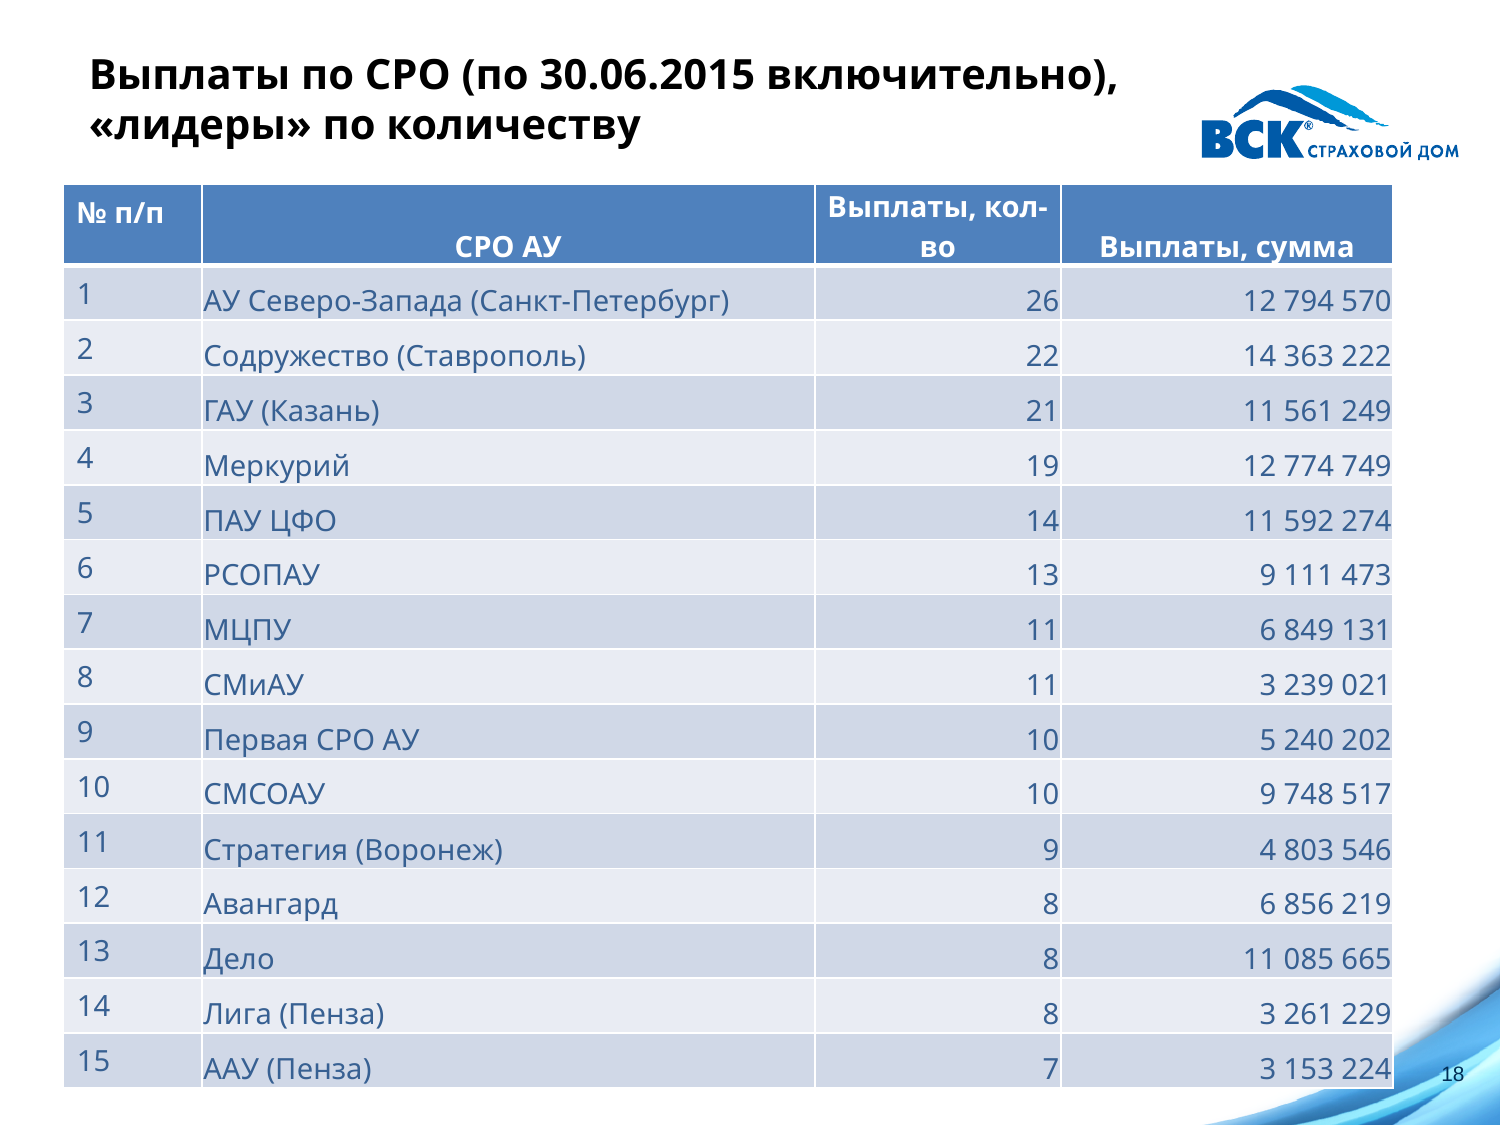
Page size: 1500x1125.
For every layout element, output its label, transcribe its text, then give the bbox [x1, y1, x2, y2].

table_cell 13 [816, 540, 1060, 594]
table_cell 11 [816, 650, 1060, 703]
table_cell 8 [816, 924, 1060, 977]
table_cell 11 [816, 595, 1060, 648]
table_cell 12 794 570 [1062, 268, 1392, 319]
table_cell 11 [64, 814, 201, 868]
table_cell 8 [816, 979, 1060, 1032]
table_cell Меркурий [203, 431, 814, 484]
table_cell 11 085 665 [1062, 924, 1392, 977]
table_cell 10 [816, 705, 1060, 758]
table_cell 3 261 229 [1062, 979, 1392, 1032]
table_cell 11 561 249 [1062, 376, 1392, 429]
table_cell 3 239 021 [1062, 650, 1392, 703]
table_cell 14 363 222 [1062, 321, 1392, 374]
table_header № п/п [64, 185, 201, 263]
table_cell 3 [64, 376, 201, 429]
table_header Выплаты, сумма [1062, 185, 1392, 263]
table_cell 2 [64, 321, 201, 374]
table_cell 15 [64, 1034, 201, 1087]
table_cell 21 [816, 376, 1060, 429]
table_cell 13 [64, 924, 201, 977]
table_cell 10 [816, 760, 1060, 813]
table_cell 4 [64, 431, 201, 484]
slide_number 18 [1415, 1042, 1480, 1103]
table_cell 14 [816, 486, 1060, 539]
table_cell ГАУ (Казань) [203, 376, 814, 429]
table_cell ААУ (Пенза) [203, 1034, 814, 1087]
table_cell 4 803 546 [1062, 814, 1392, 868]
table_cell 8 [816, 869, 1060, 922]
table_cell 6 856 219 [1062, 869, 1392, 922]
table_cell 7 [64, 595, 201, 648]
table_cell РСОПАУ [203, 540, 814, 594]
table_cell Авангард [203, 869, 814, 922]
table_header СРО АУ [203, 185, 814, 263]
table_cell 19 [816, 431, 1060, 484]
table_cell 8 [64, 650, 201, 703]
table_cell Лига (Пенза) [203, 979, 814, 1032]
picture [1197, 945, 1500, 1125]
table_cell 5 [64, 486, 201, 539]
table_cell 9 748 517 [1062, 760, 1392, 813]
table_cell Первая СРО АУ [203, 705, 814, 758]
table_cell 7 [816, 1034, 1060, 1087]
table_cell СМиАУ [203, 650, 814, 703]
table_cell 9 [816, 814, 1060, 868]
table_cell 12 774 749 [1062, 431, 1392, 484]
table_cell АУ Северо-Запада (Санкт-Петербург) [203, 268, 814, 319]
table_cell Содружество (Ставрополь) [203, 321, 814, 374]
table_cell 11 592 274 [1062, 486, 1392, 539]
table_cell 26 [816, 268, 1060, 319]
table_cell СМСОАУ [203, 760, 814, 813]
table_cell ПАУ ЦФО [203, 486, 814, 539]
table_cell 14 [64, 979, 201, 1032]
table_cell МЦПУ [203, 595, 814, 648]
table_cell 9 [64, 705, 201, 758]
table_cell 22 [816, 321, 1060, 374]
table_header Выплаты, кол-во [816, 185, 1060, 263]
table_cell 1 [64, 268, 201, 319]
table_cell 6 [64, 540, 201, 594]
table_cell 6 849 131 [1062, 595, 1392, 648]
title Выплаты по СРО (по 30.06.2015 включительно), «лидеры» по количеству [73, 4, 1196, 184]
table_cell 12 [64, 869, 201, 922]
table_cell 5 240 202 [1062, 705, 1392, 758]
table_cell Дело [203, 924, 814, 977]
table_cell Стратегия (Воронеж) [203, 814, 814, 868]
table_cell 10 [64, 760, 201, 813]
table_cell 3 153 224 [1062, 1034, 1392, 1087]
table_cell 9 111 473 [1062, 540, 1392, 594]
